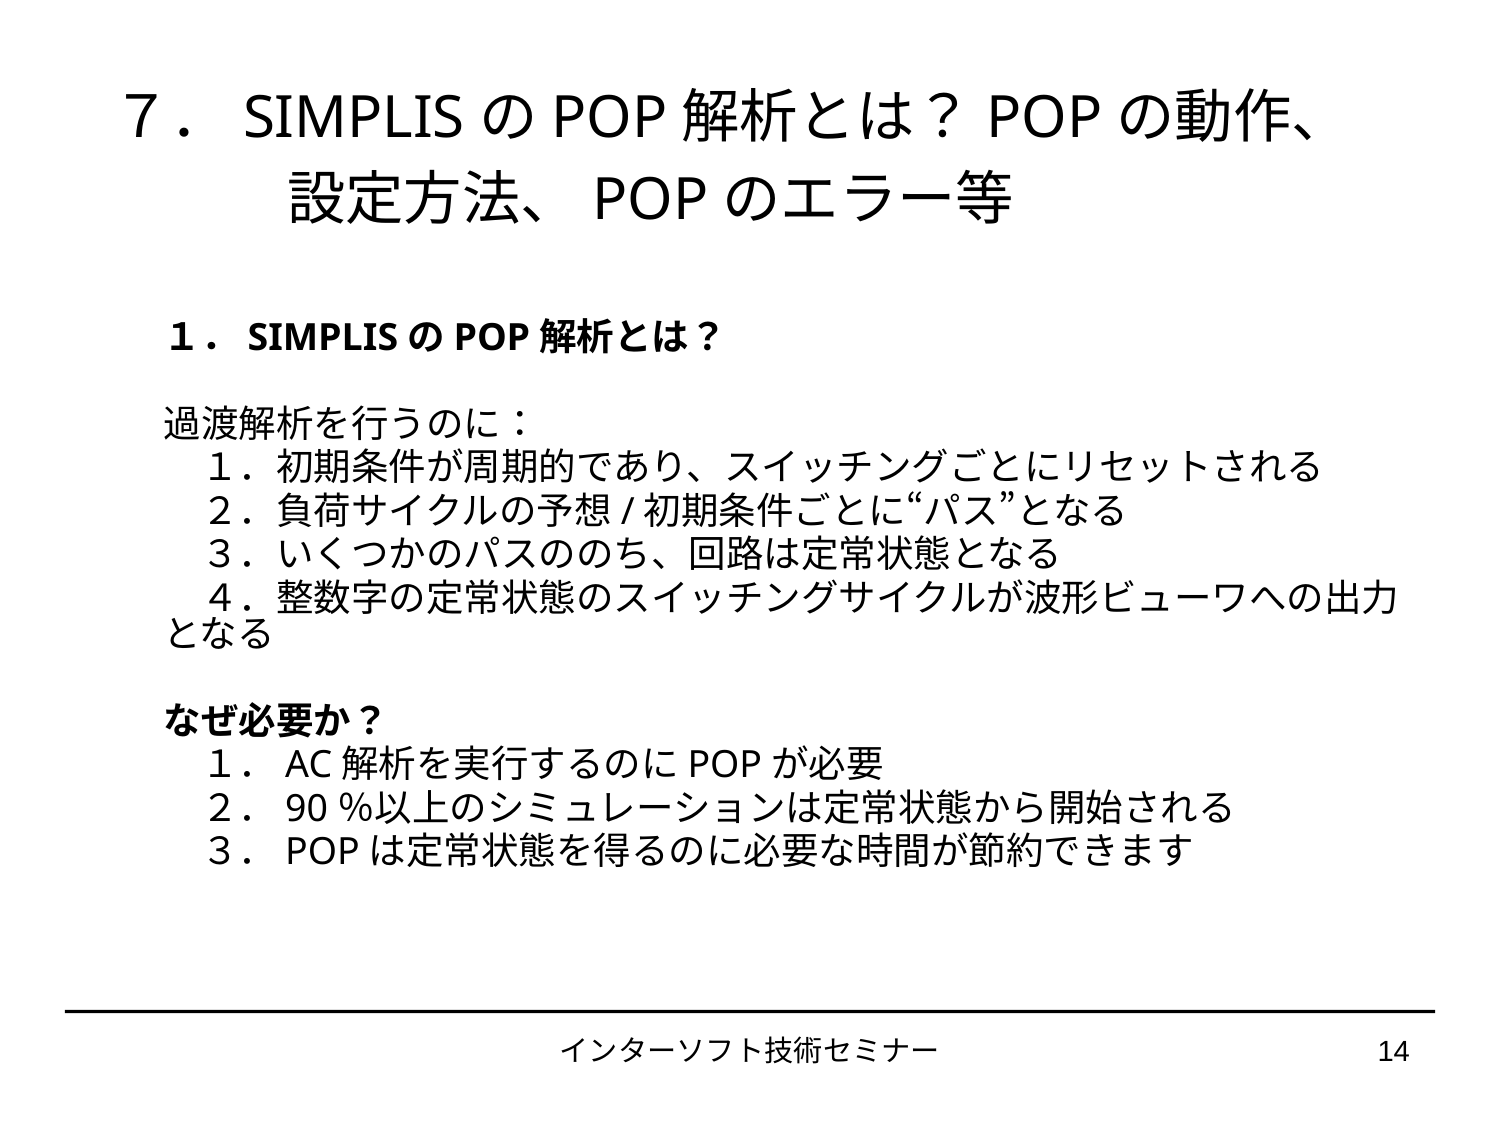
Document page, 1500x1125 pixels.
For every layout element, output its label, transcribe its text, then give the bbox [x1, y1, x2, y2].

text_box １．SIMPLISのPOP解析とは？ 過渡解析を行うのに： １．初期条件が周期的であり、スイッチングごとにリセットされる ２．負荷サイクルの予想/初期条件ごとに“パス”となる ３．いくつかのパスののち、回路は定常状態となる ４．整数字の定常状態のスイッチングサイクルが波形ビューワへの出力となる なぜ必要か？ １．AC解析を実行するのにPOPが必要 ２．90％以上のシミュレーションは定常状態から開始される ３．POPは定常状態を得るのに必要な時間が節約できます [73, 314, 1436, 976]
text_box [64, 1009, 1436, 1014]
footer インターソフト技術セミナー [512, 1024, 988, 1103]
list ７．SIMPLISのPOP解析とは？POPの動作、 設定方法、POPのエラー等 [97, 71, 1432, 244]
slide_number 14 [1074, 1024, 1425, 1103]
